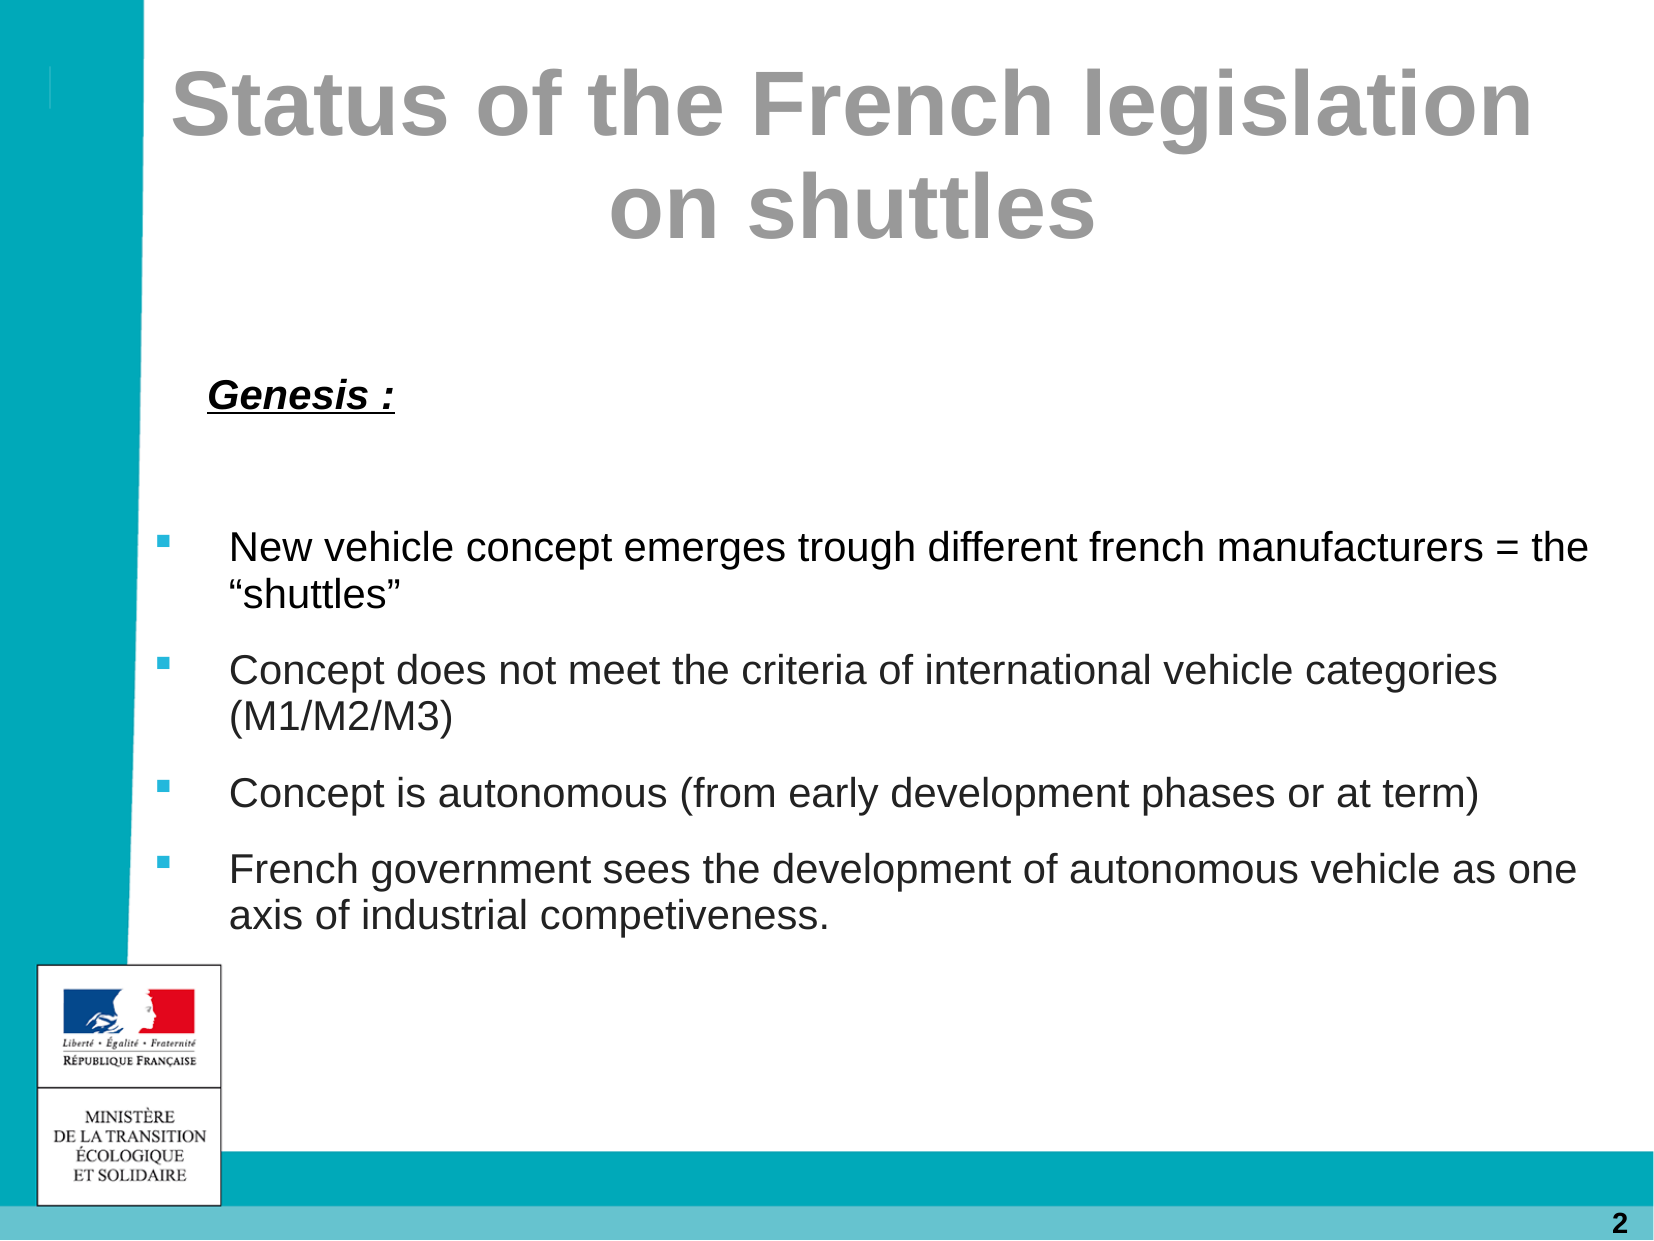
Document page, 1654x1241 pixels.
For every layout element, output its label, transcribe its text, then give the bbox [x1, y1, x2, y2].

picture [0, 0, 1654, 1240]
slide_number 2 [1464, 1207, 1629, 1241]
list Genesis : New vehicle concept emerges trough different french manufacturers = the “shuttles” Concept does not meet the criteria of international vehicle categories (M1/M2/M3) Concept is autonomous (from early development phases or at term) French government sees the development of autonomous vehicle as one axis of industrial competiveness. [136, 312, 1595, 916]
title Status of the French legislation on shuttles [136, 50, 1571, 256]
